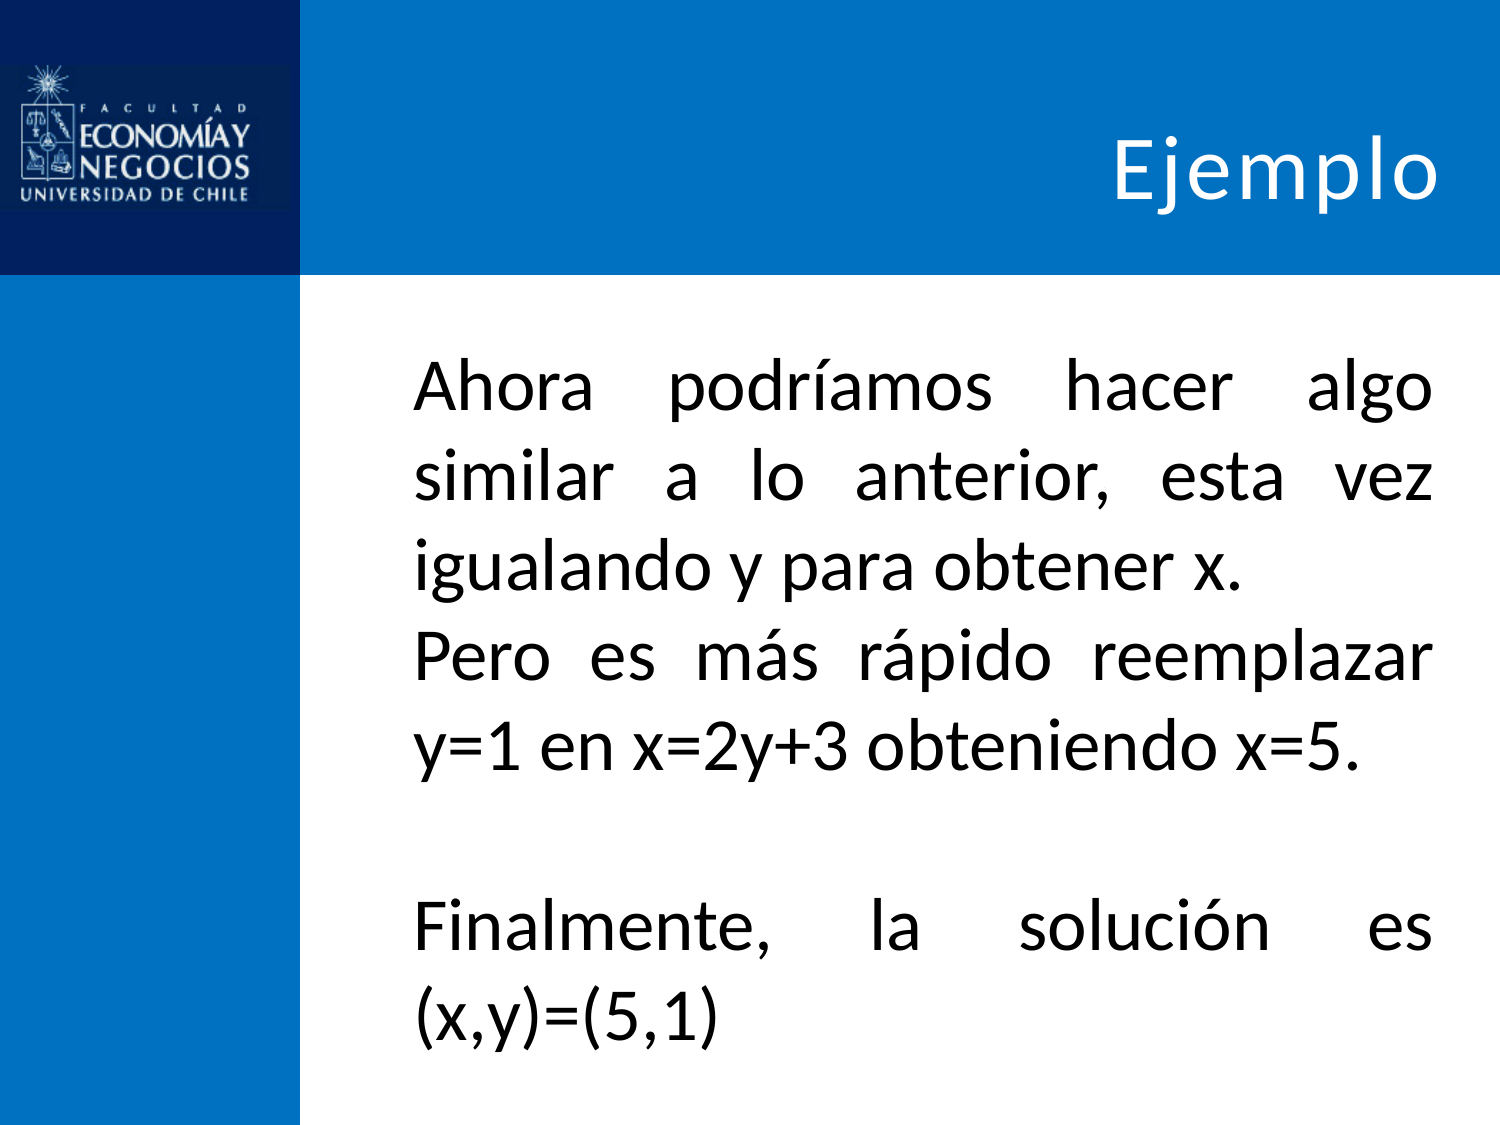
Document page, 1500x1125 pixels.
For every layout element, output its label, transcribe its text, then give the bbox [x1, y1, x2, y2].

title Ejemplo [281, 46, 1456, 279]
text_box Ahora podríamos hacer algo similar a lo anterior, esta vez igualando y para obtener x. Pero es más rápido reemplazar y=1 en x=2y+3 obteniendo x=5. Finalmente, la solución es (x,y)=(5,1) [398, 328, 1450, 1063]
picture [0, 64, 290, 211]
